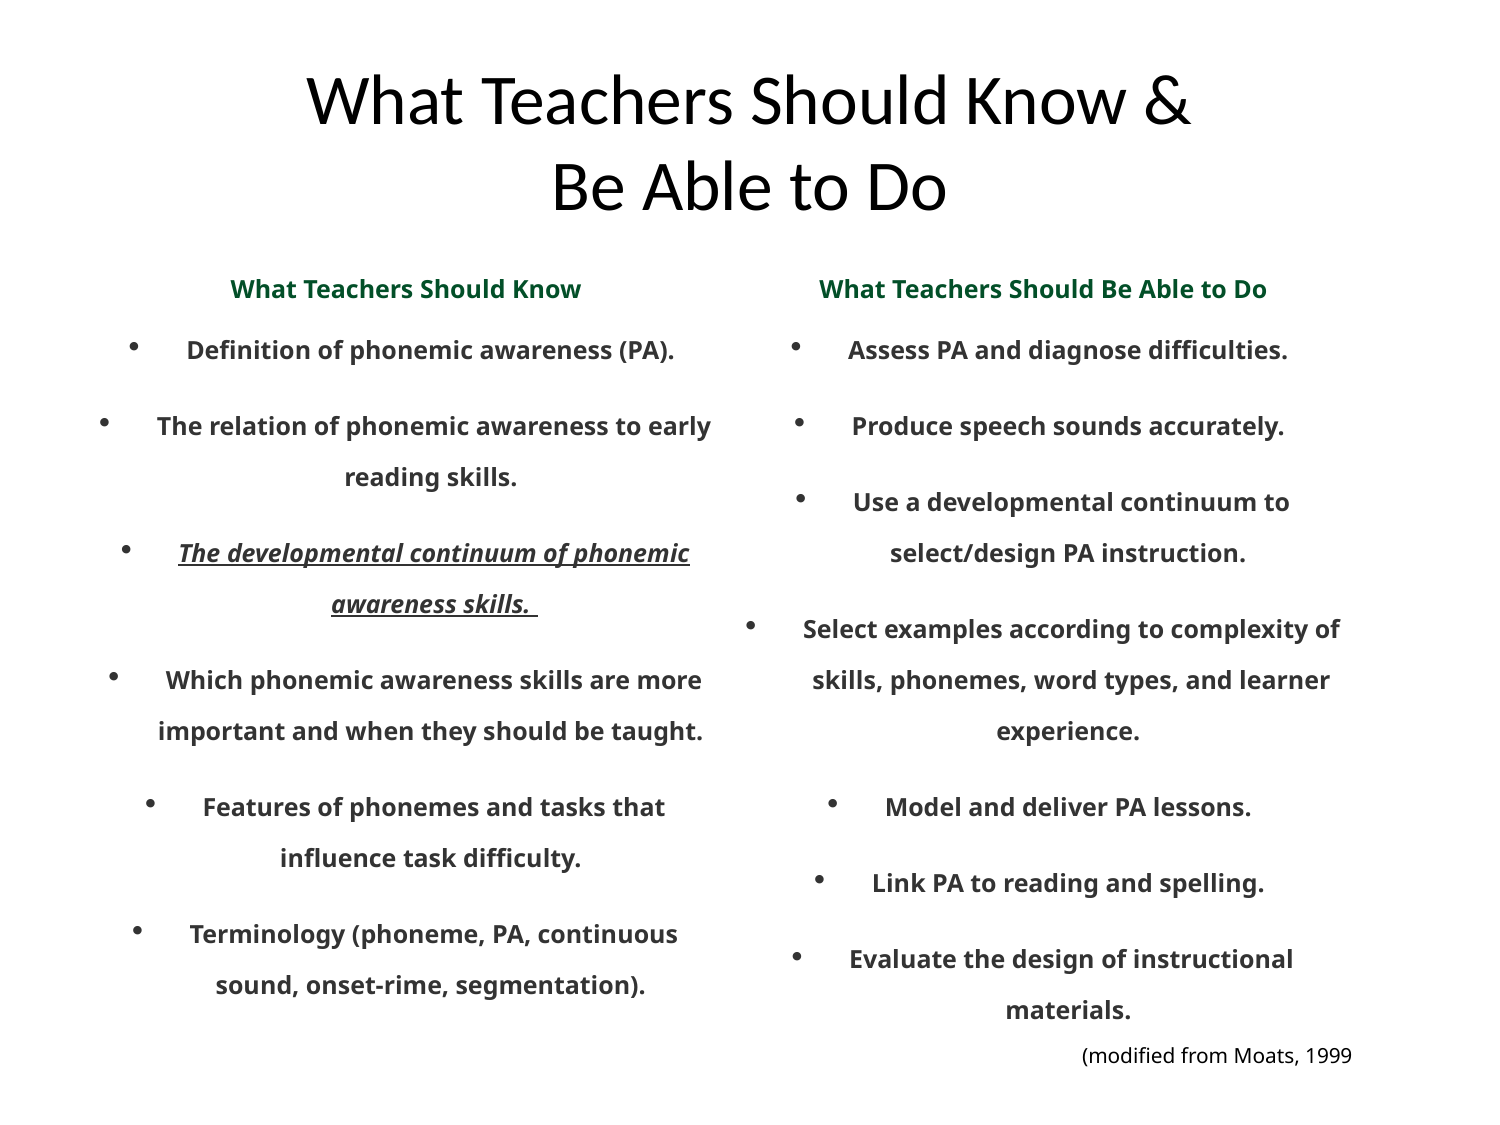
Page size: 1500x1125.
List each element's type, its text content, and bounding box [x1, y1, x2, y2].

table_cell Assess PA and diagnose difficulties. Produce speech sounds accurately. Use a developmental continuum to select/design PA instruction. Select examples according to complexity of skills, phonemes, word types, and learner experience. Model and deliver PA lessons. Link PA to reading and spelling. Evaluate the design of instructional materials. [725, 311, 1363, 1032]
table_cell (modified from Moats, 1999 [88, 1032, 1363, 1075]
table_cell Definition of phonemic awareness (PA). The relation of phonemic awareness to early reading skills. The developmental continuum of phonemic awareness skills. Which phonemic awareness skills are more important and when they should be taught. Features of phonemes and tasks that influence task difficulty. Terminology (phoneme, PA, continuous sound, onset-rime, segmentation). [88, 311, 725, 1032]
table_header What Teachers Should Be Able to Do [725, 262, 1363, 311]
title What Teachers Should Know & Be Able to Do [75, 45, 1425, 233]
table_header What Teachers Should Know [88, 262, 725, 311]
